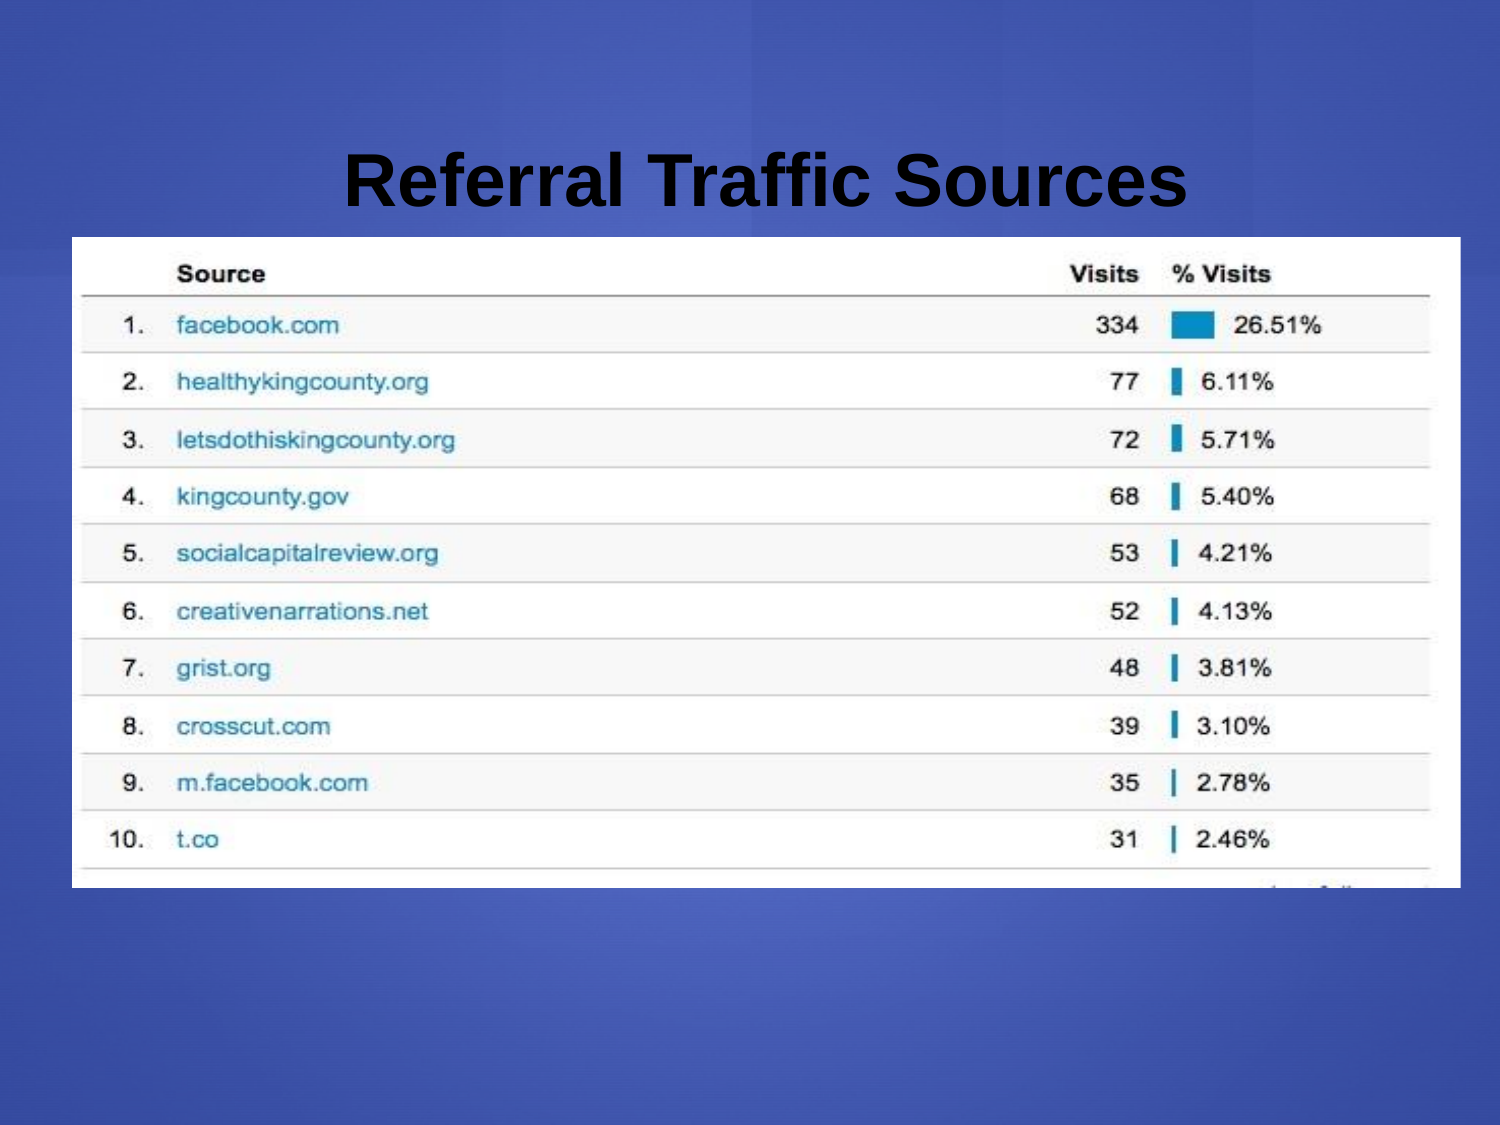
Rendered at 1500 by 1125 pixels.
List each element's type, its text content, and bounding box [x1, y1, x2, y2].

text_box [72, 237, 1461, 888]
title Referral Traffic Sources [91, 19, 1442, 237]
